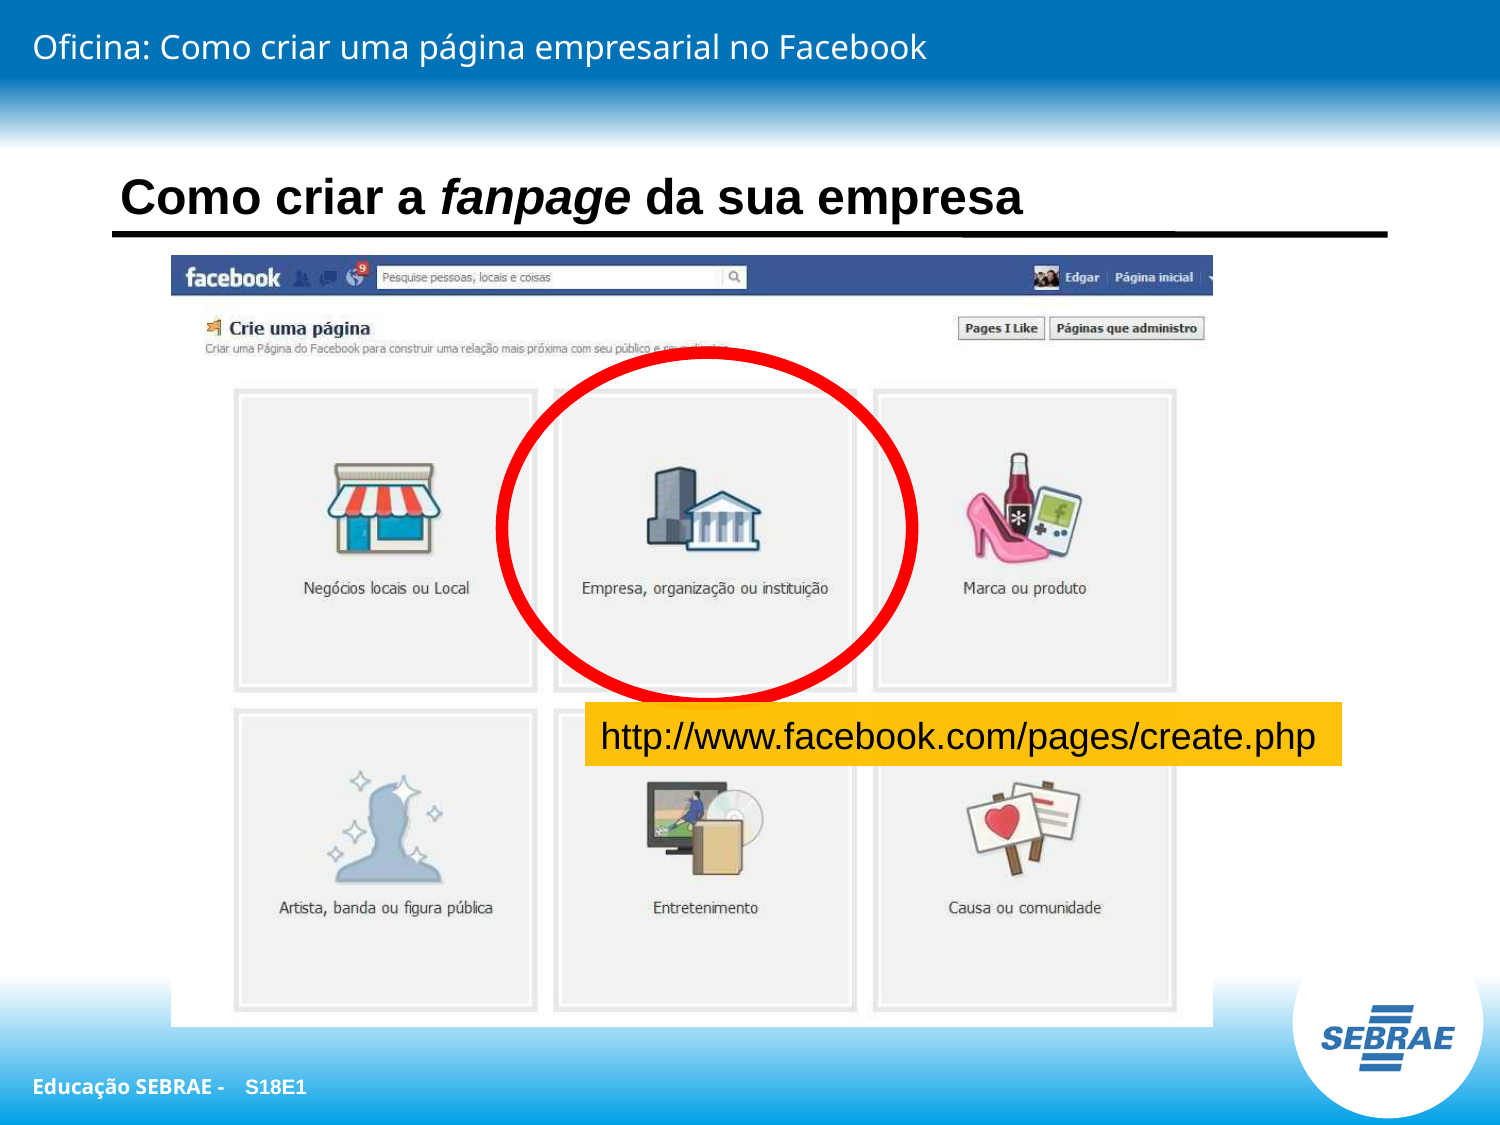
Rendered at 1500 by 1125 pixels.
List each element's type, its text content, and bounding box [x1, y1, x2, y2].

text_box Como criar a fanpage da sua empresa [105, 156, 1318, 232]
text_box S18E1 [230, 1065, 337, 1106]
picture [1316, 999, 1463, 1076]
text_box http://www.facebook.com/pages/create.php [1218, 703, 1341, 766]
picture [170, 255, 1213, 1027]
